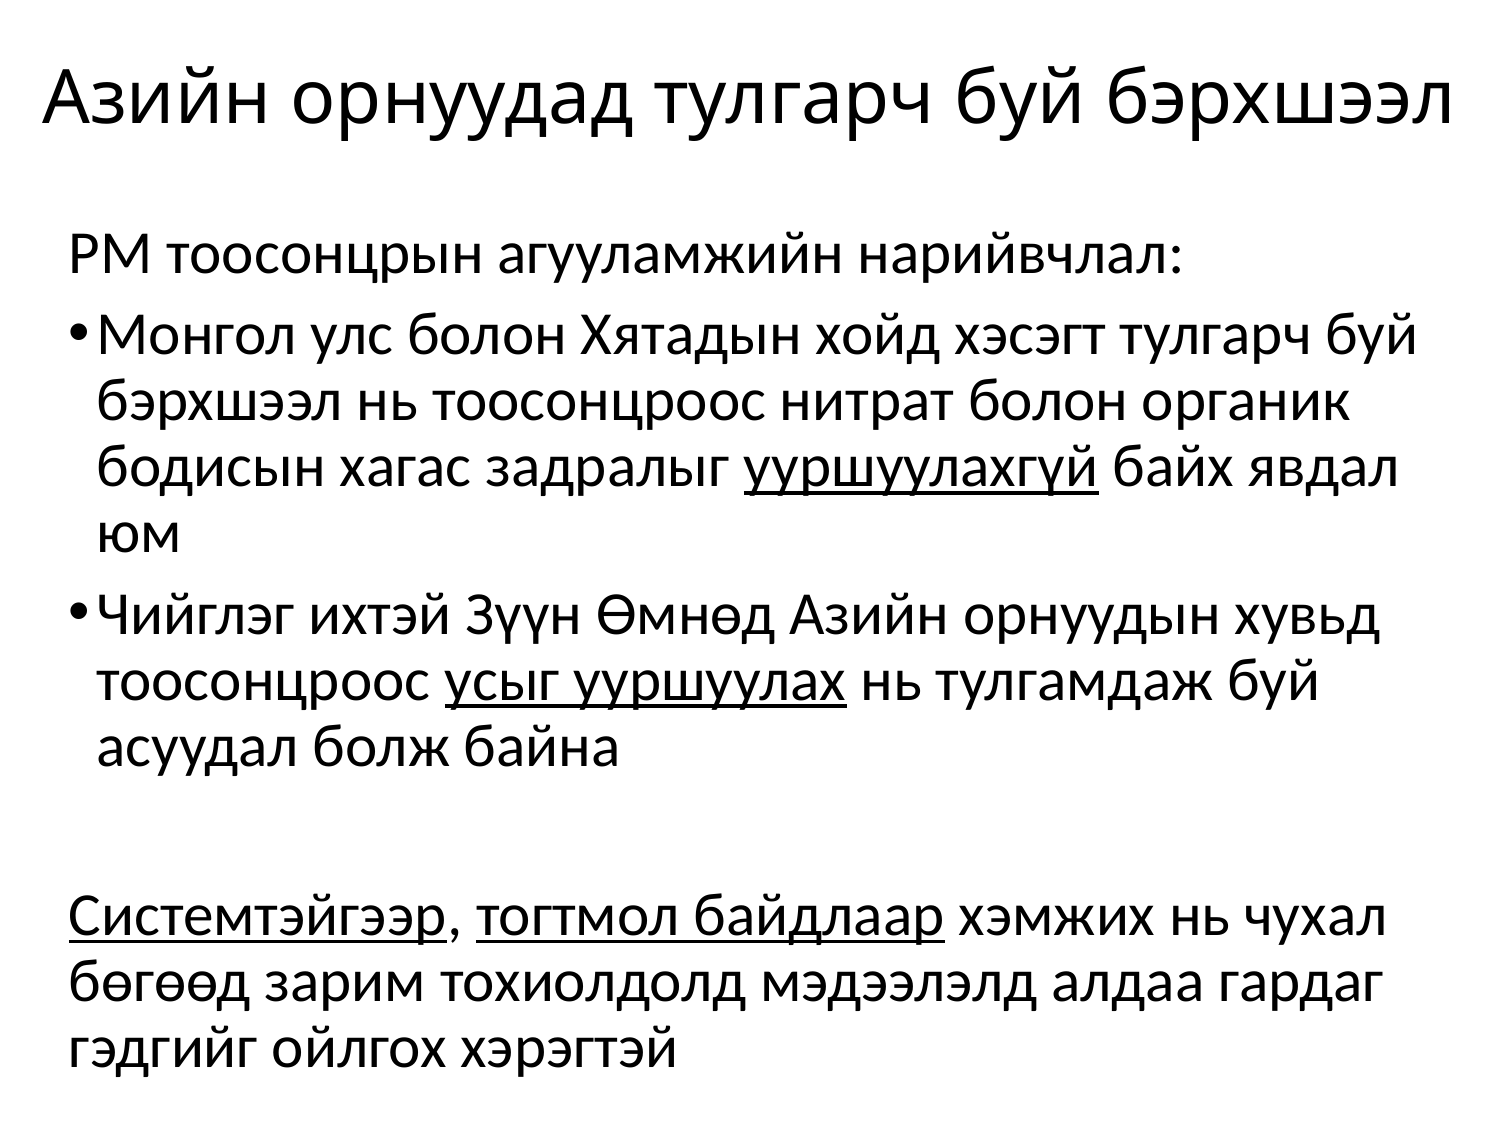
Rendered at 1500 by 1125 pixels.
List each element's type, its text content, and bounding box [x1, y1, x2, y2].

title Азийн орнуудад тулгарч буй бэрхшээл [26, 36, 1500, 162]
list PM тоосонцрын агууламжийн нарийвчлал: Монгол улс болон Хятадын хойд хэсэгт тулгарч буй бэрхшээл нь тоосонцроос нитрат болон органик бодисын хагас задралыг ууршуулахгүй байх явдал юм Чийглэг ихтэй Зүүн Өмнөд Азийн орнуудын хувьд тоосонцроос усыг ууршуулах нь тулгамдаж буй асуудал болж байна Системтэйгээр, тогтмол байдлаар хэмжих нь чухал бөгөөд зарим тохиолдолд мэдээлэлд алдаа гардаг гэдгийг ойлгох хэрэгтэй [53, 213, 1500, 1093]
